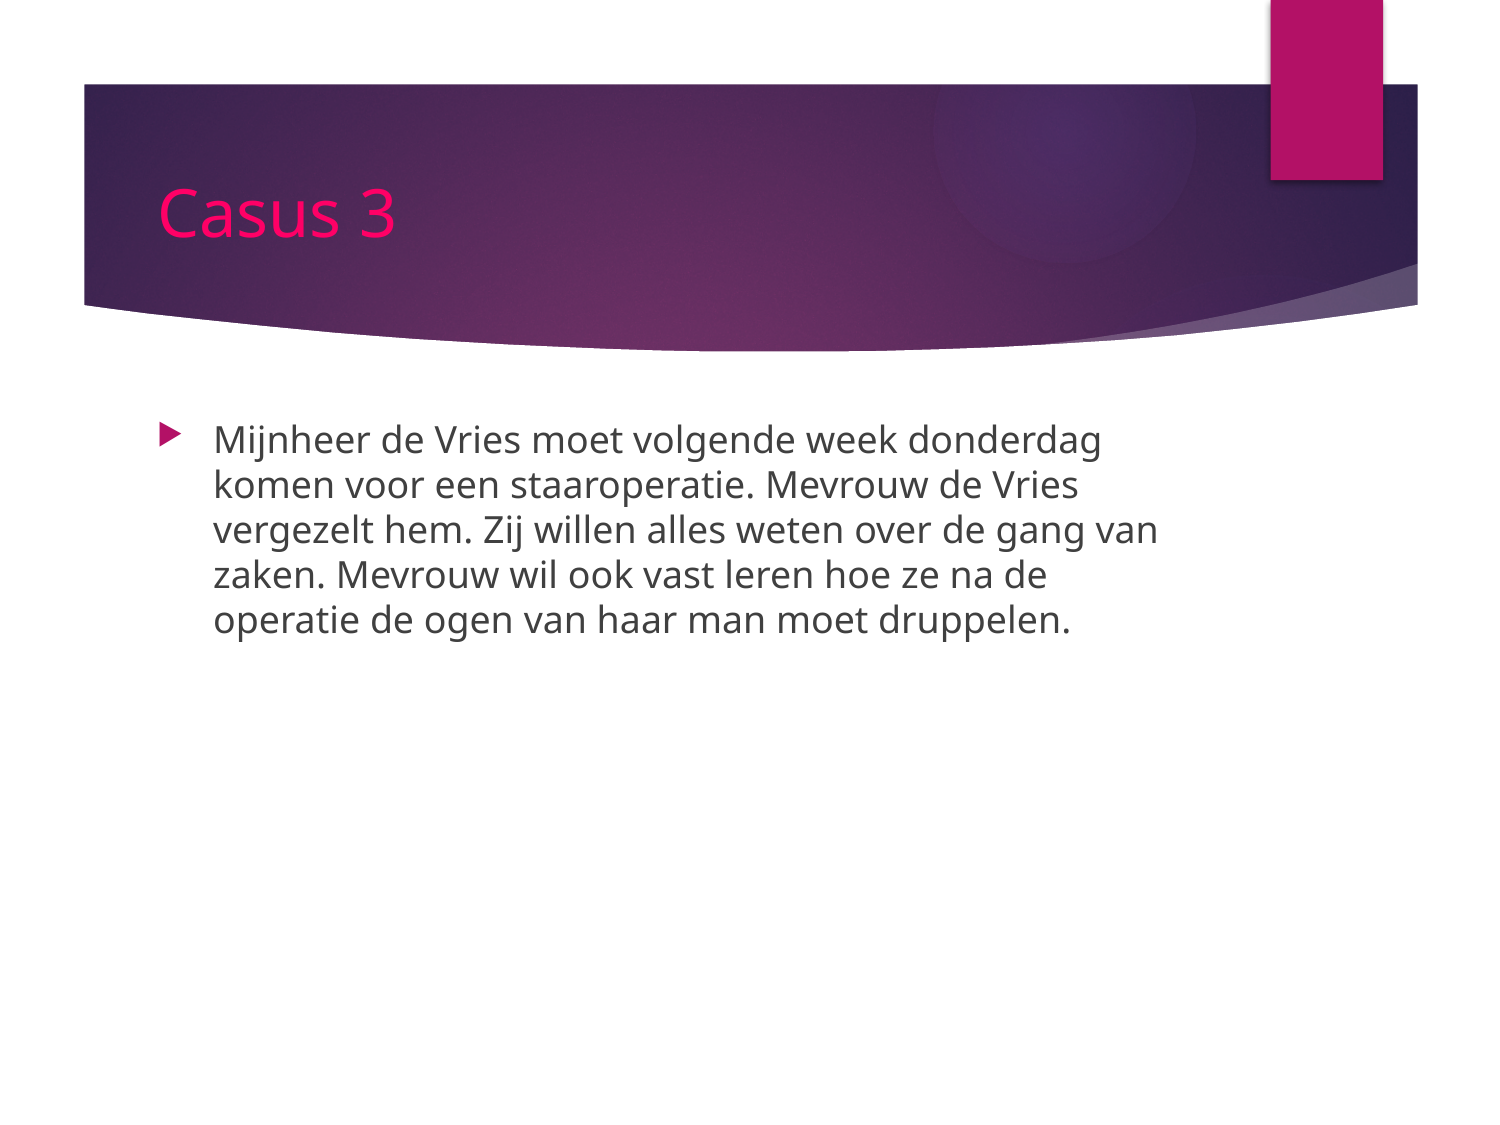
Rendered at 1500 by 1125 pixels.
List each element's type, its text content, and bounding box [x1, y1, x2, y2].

list Mijnheer de Vries moet volgende week donderdag komen voor een staaroperatie. Mevrouw de Vries vergezelt hem. Zij willen alles weten over de gang van zaken. Mevrouw wil ook vast leren hoe ze na de operatie de ogen van haar man moet druppelen. [141, 408, 1183, 988]
title Casus 3 [142, 152, 1183, 269]
